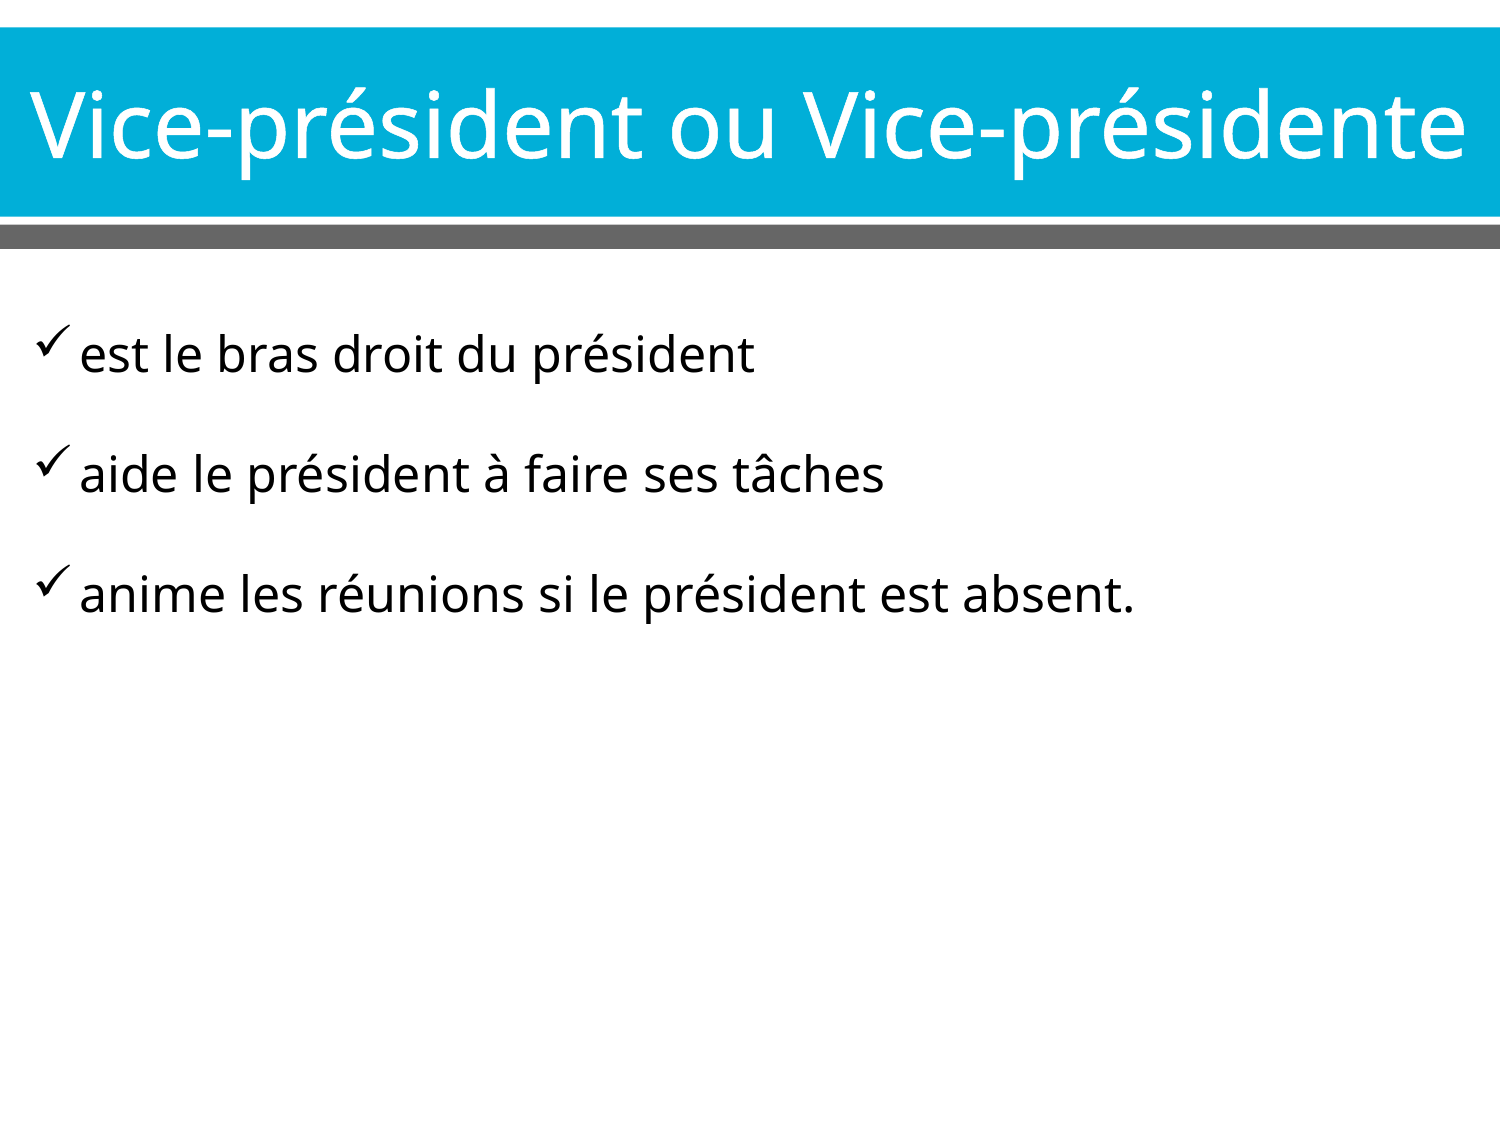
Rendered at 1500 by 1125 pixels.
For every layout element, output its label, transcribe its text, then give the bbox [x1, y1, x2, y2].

text_box est le bras droit du président aide le président à faire ses tâches anime les réunions si le président est absent. [17, 314, 1483, 690]
title Vice-président ou Vice-présidente [0, 29, 1500, 213]
